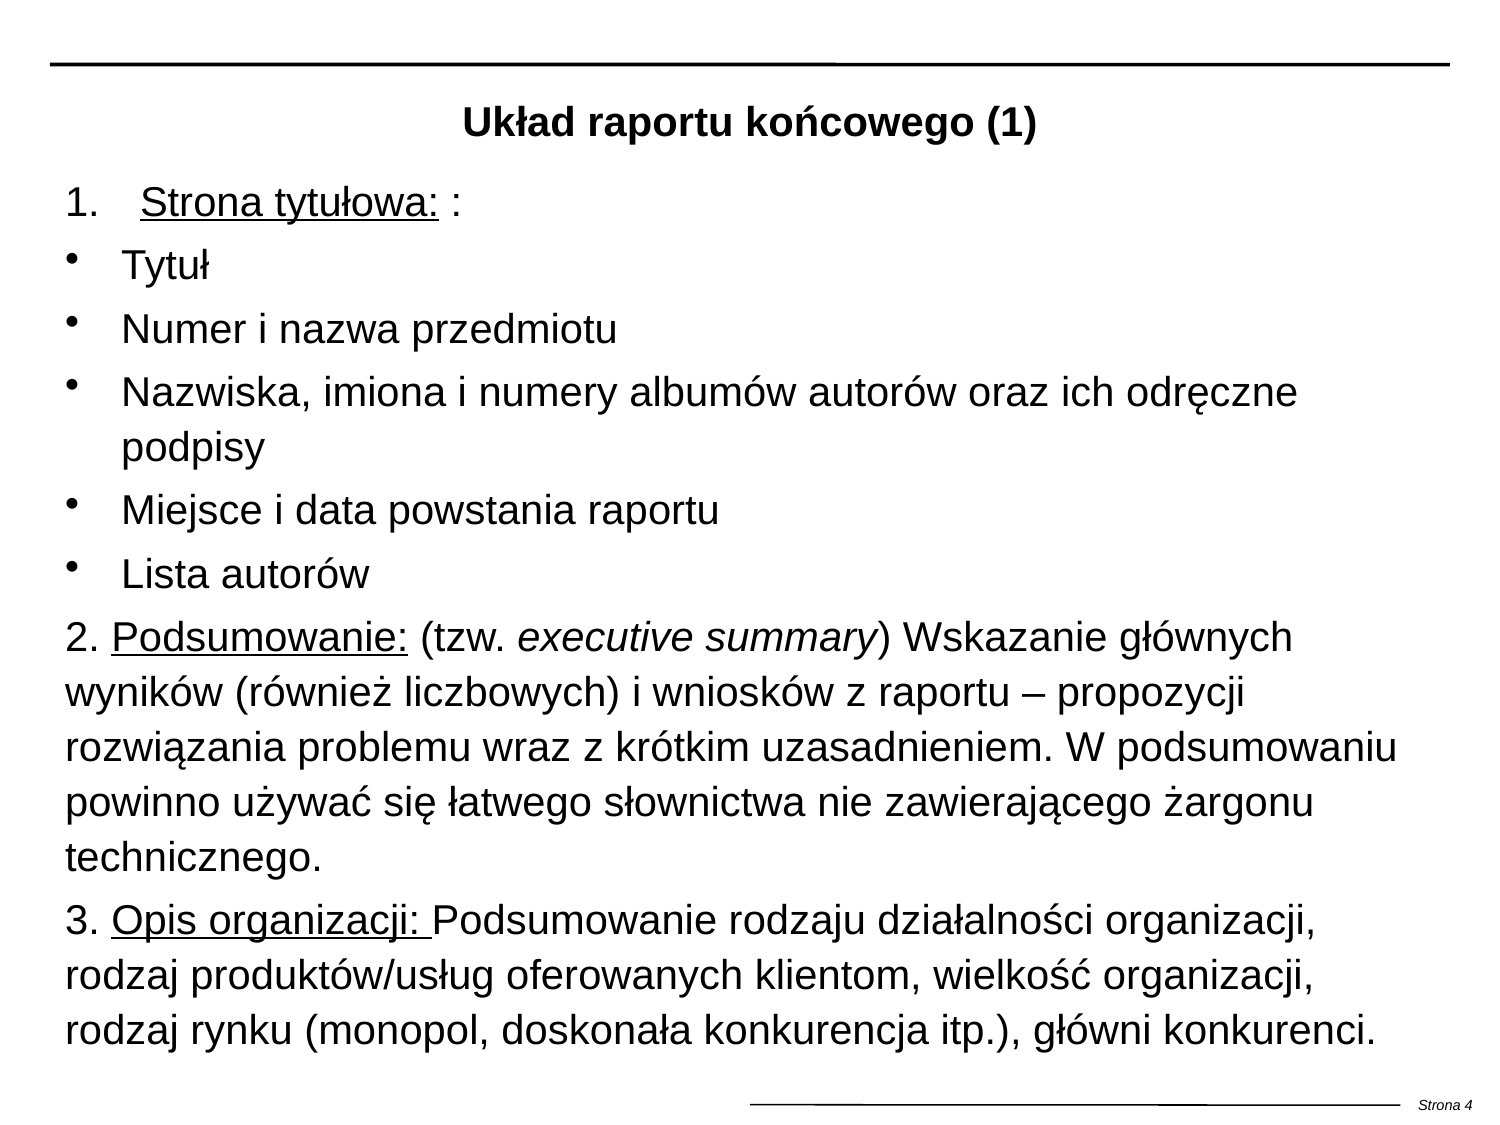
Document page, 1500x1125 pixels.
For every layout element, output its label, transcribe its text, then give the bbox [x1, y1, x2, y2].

slide_number Strona 4 [1175, 1088, 1488, 1113]
title Układ raportu końcowego (1) [445, 87, 1055, 153]
list Strona tytułowa: : Tytuł Numer i nazwa przedmiotu Nazwiska, imiona i numery albumów autorów oraz ich odręczne podpisy Miejsce i data powstania raportu Lista autorów 2. Podsumowanie: (tzw. executive summary) Wskazanie głównych wyników (również liczbowych) i wniosków z raportu – propozycji rozwiązania problemu wraz z krótkim uzasadnieniem. W podsumowaniu powinno używać się łatwego słownictwa nie zawierającego żargonu technicznego. 3. Opis organizacji: Podsumowanie rodzaju działalności organizacji, rodzaj produktów/usług oferowanych klientom, wielkość organizacji, rodzaj rynku (monopol, doskonała konkurencja itp.), główni konkurenci. [50, 162, 1450, 1050]
